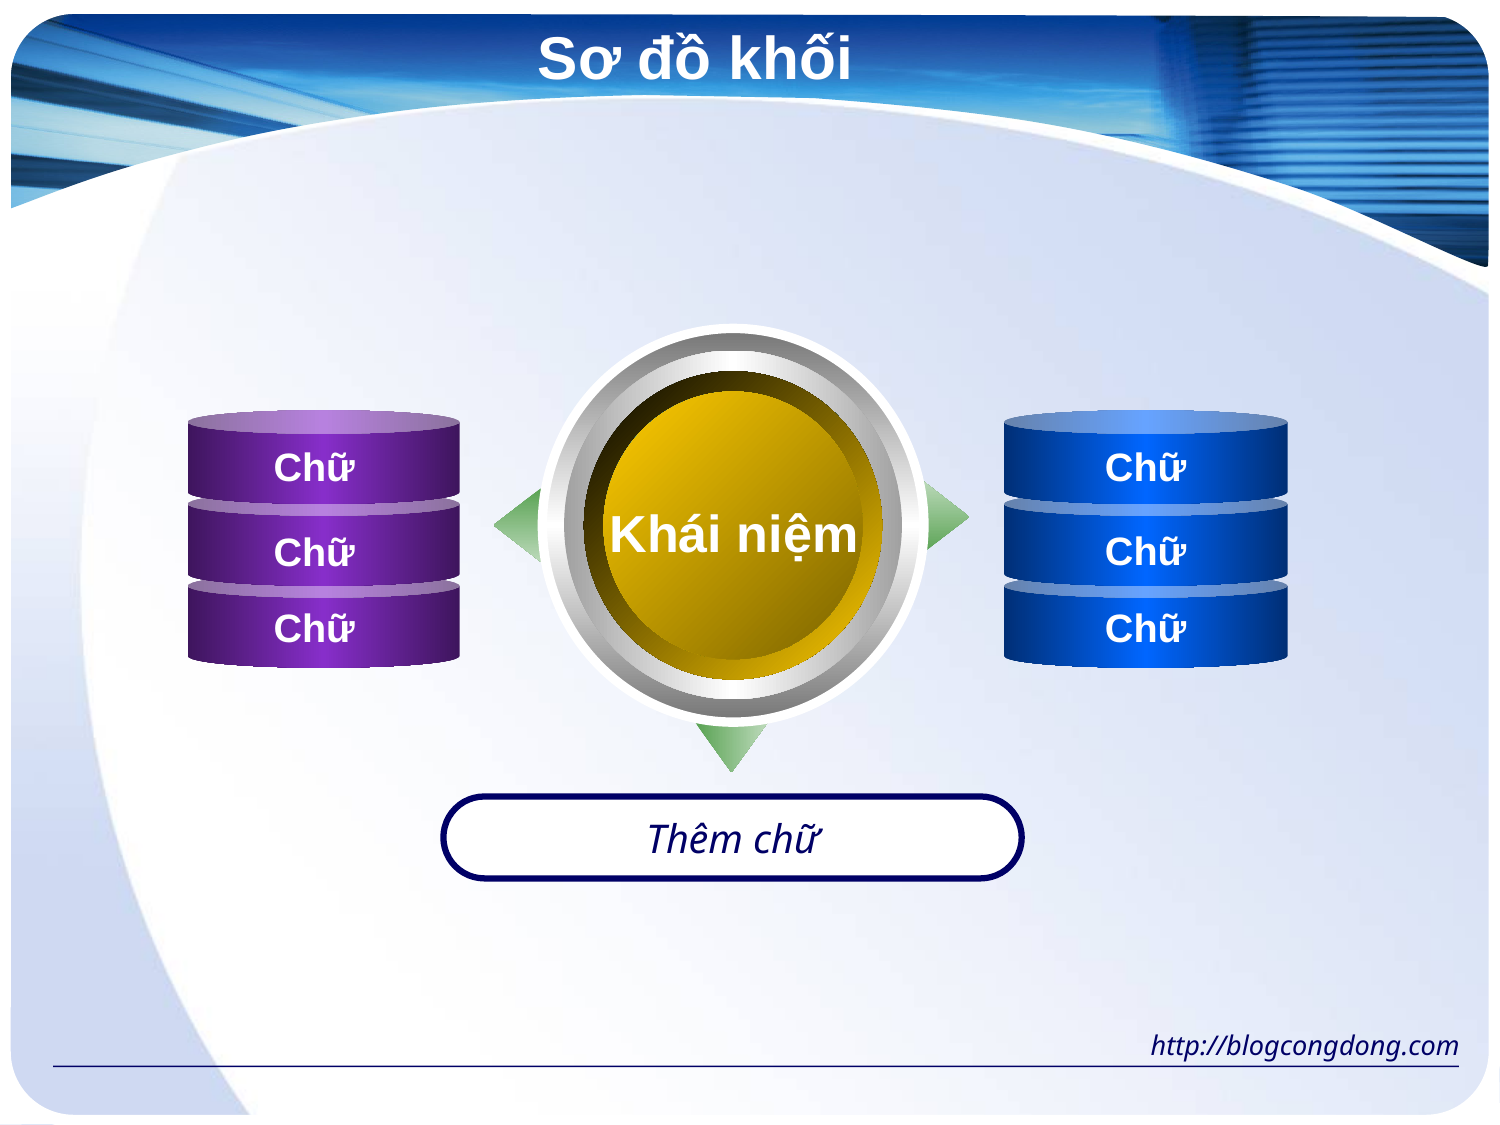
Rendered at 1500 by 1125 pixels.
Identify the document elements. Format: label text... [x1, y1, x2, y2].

footer http://blogcongdong.com [999, 1020, 1476, 1073]
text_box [187, 328, 1288, 879]
title Sơ đồ khối [89, 8, 1302, 102]
picture [11, 14, 1488, 1114]
